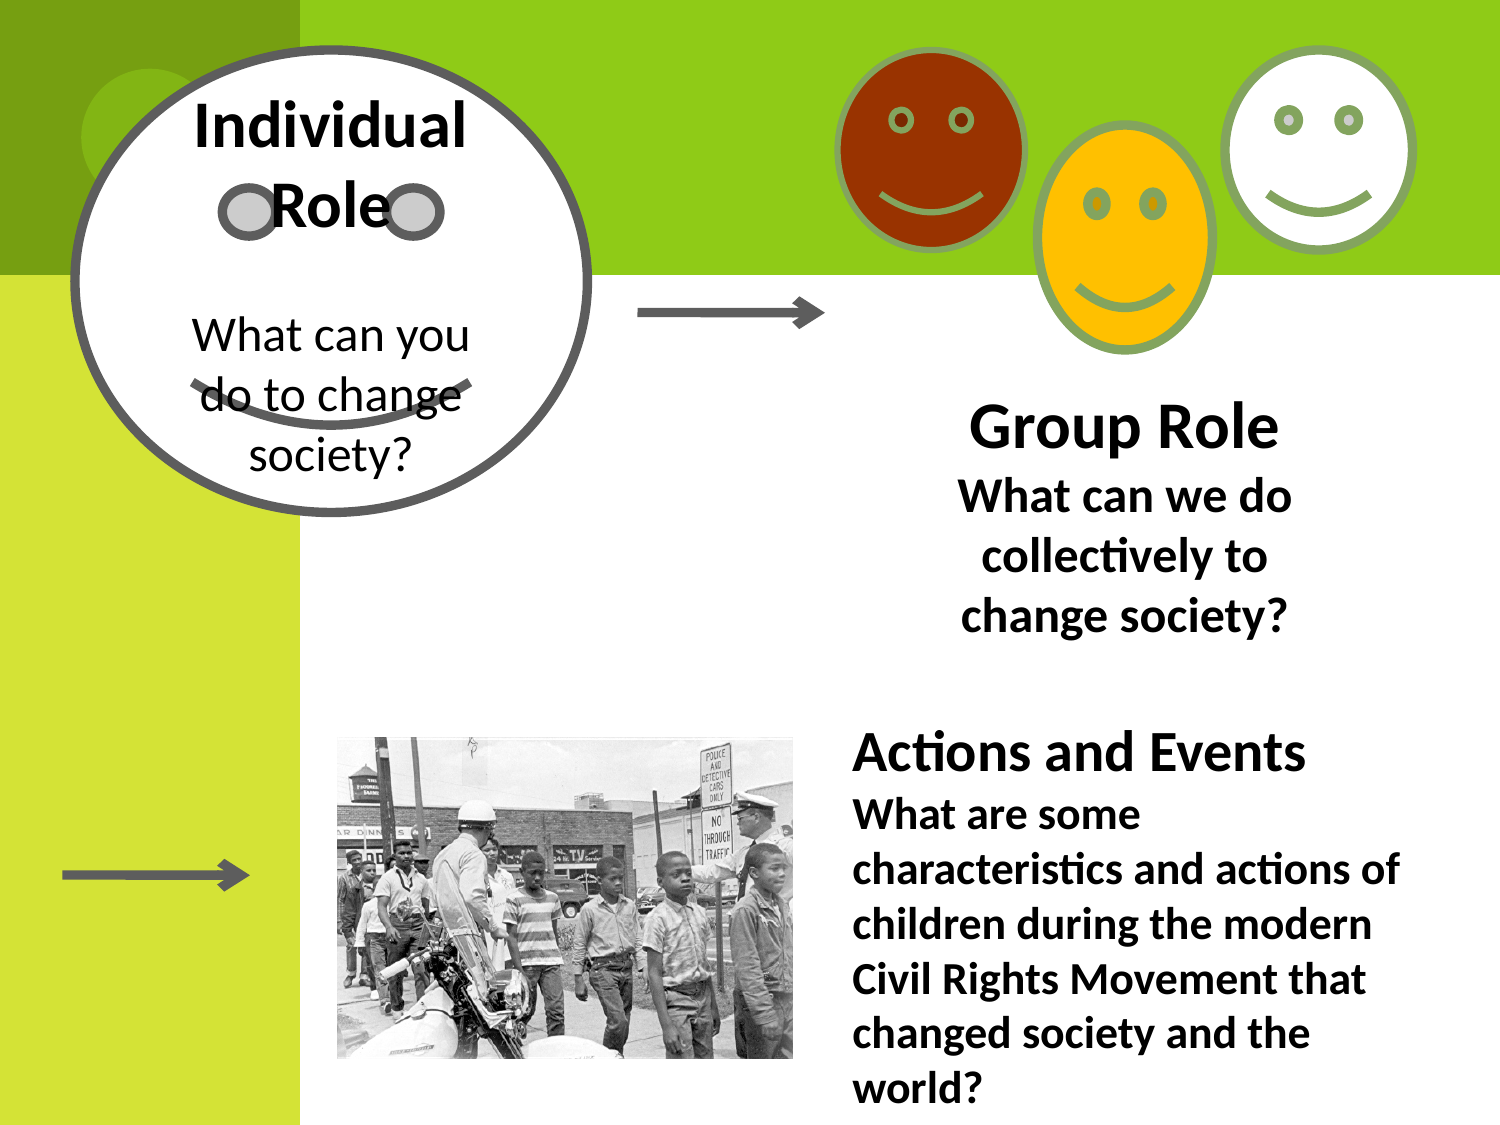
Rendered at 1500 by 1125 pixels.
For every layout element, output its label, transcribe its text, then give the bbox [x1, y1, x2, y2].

text_box [833, 45, 1030, 255]
text_box [1033, 120, 1217, 355]
text_box Actions and Events What are some characteristics and actions of children during the modern Civil Rights Movement that changed society and the world? [837, 705, 1425, 1121]
text_box [1220, 45, 1417, 255]
text_box Individual Role What can you do to change society? [70, 45, 592, 517]
picture [337, 737, 793, 1059]
text_box Group Role What can we do collectively to change society? [924, 374, 1325, 650]
